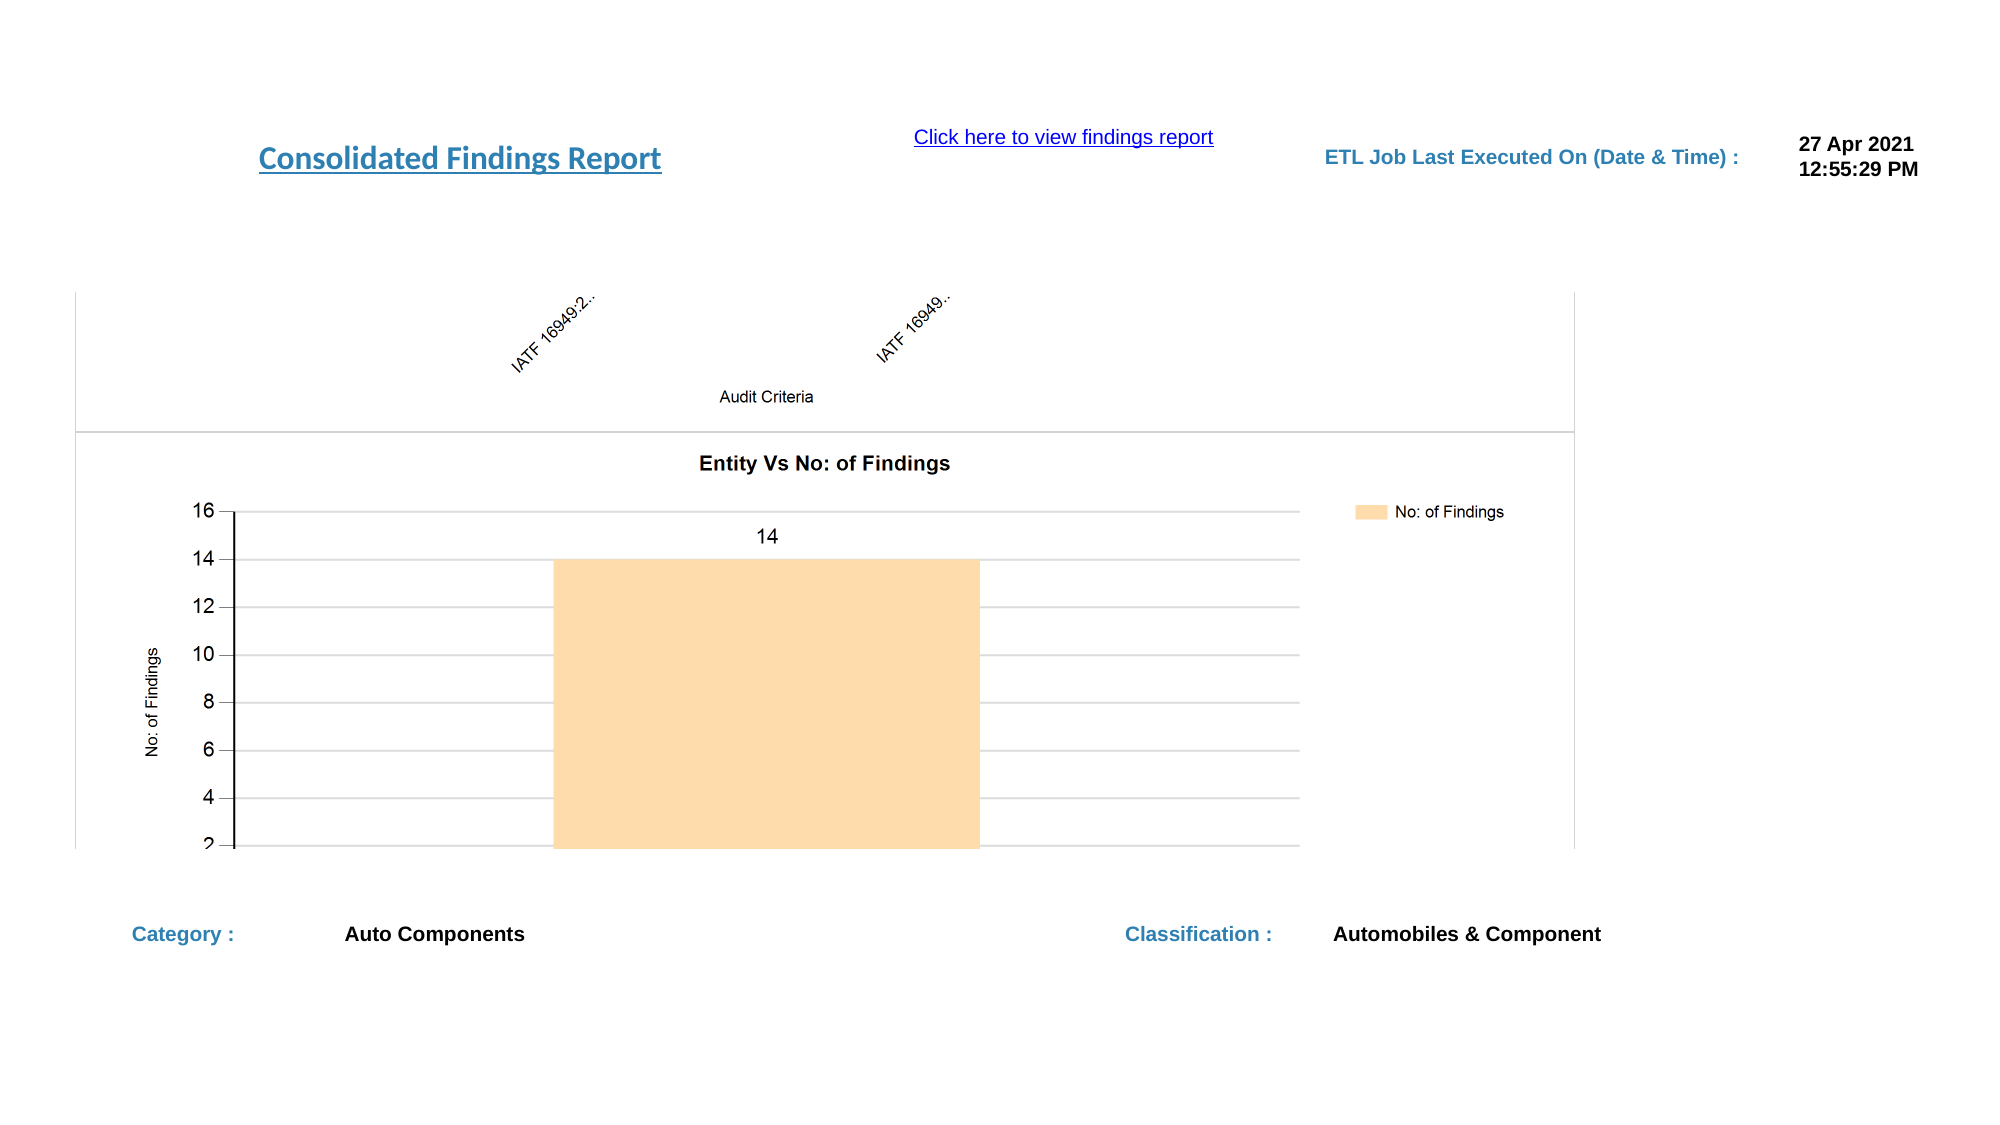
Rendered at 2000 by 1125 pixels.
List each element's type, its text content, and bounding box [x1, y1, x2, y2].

picture [74, 291, 1576, 850]
text_box 27 Apr 2021 12:55:29 PM [1792, 119, 1925, 193]
text_box Click here to view findings report [886, 119, 1241, 157]
picture [74, 858, 1926, 1008]
text_box ETL Job Last Executed On (Date & Time) : [1273, 119, 1791, 193]
text_box Consolidated Findings Report [91, 119, 831, 193]
